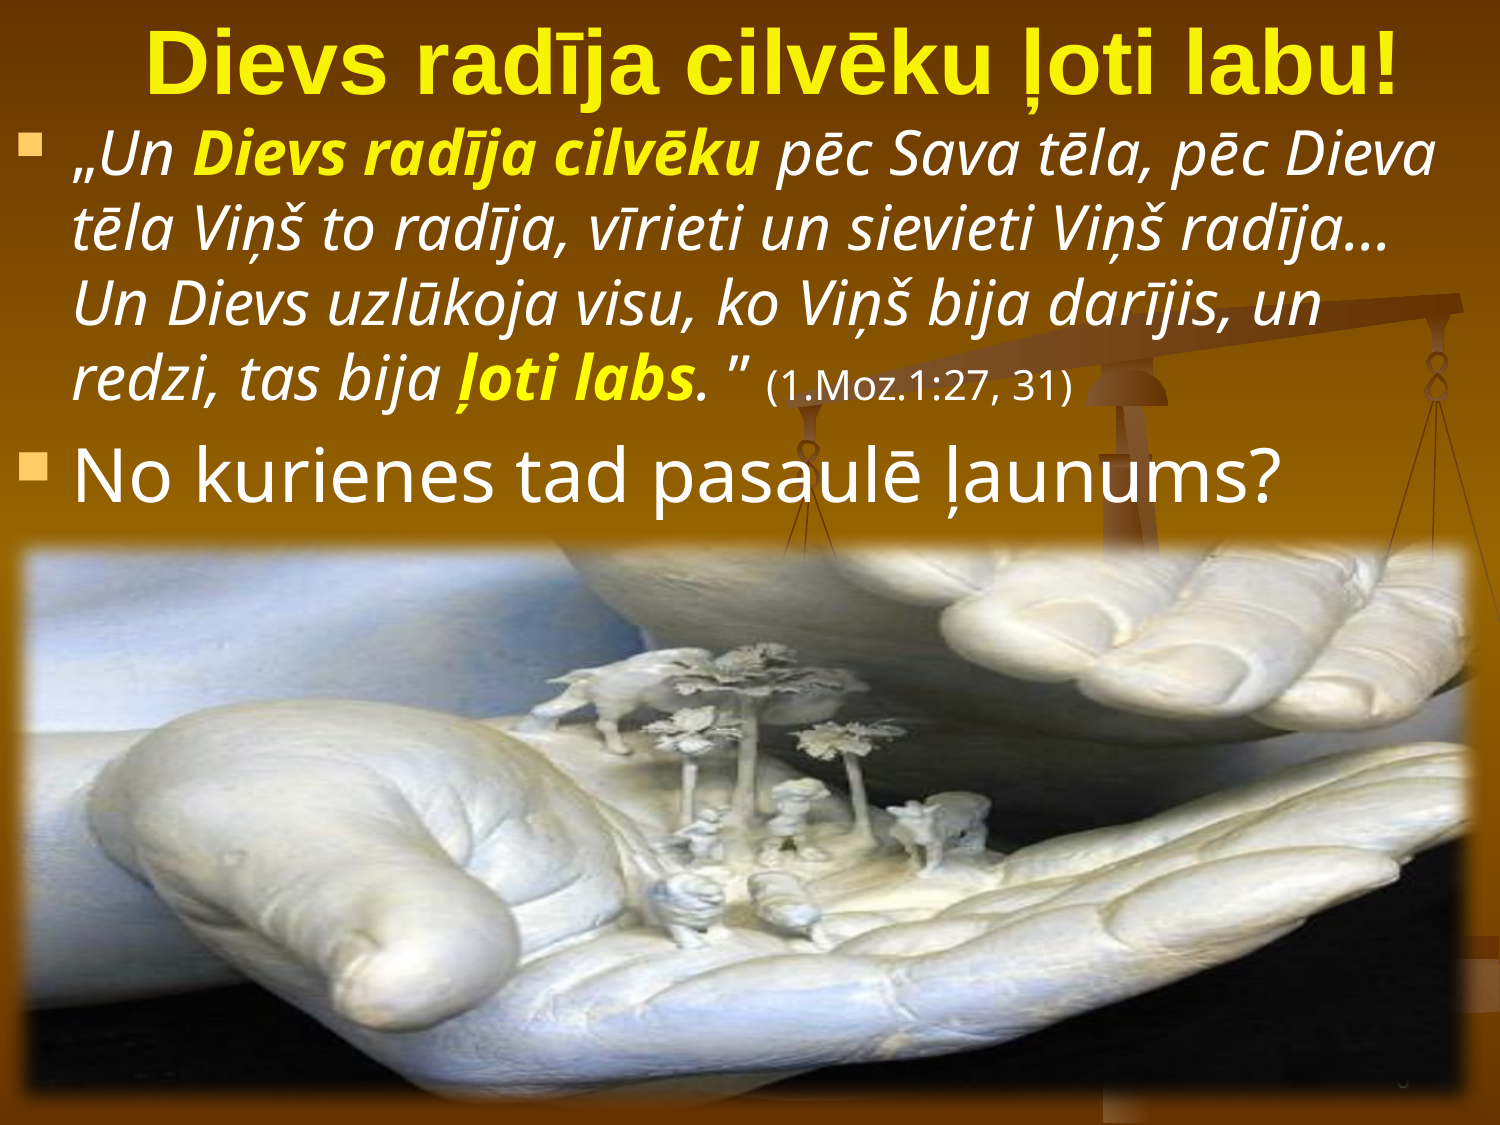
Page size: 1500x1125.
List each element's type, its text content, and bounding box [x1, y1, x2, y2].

title Dievs radīja cilvēku ļoti labu! [111, 0, 1463, 105]
list „Un Dievs radīja cilvēku pēc Sava tēla, pēc Dieva tēla Viņš to radīja, vīrieti un sievieti Viņš radīja... Un Dievs uzlūkoja visu, ko Viņš bija darījis, un redzi, tas bija ļoti labs. ” (1.Moz.1:27, 31) No kurienes tad pasaulē ļaunums? [0, 105, 1500, 551]
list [6, 532, 1483, 1114]
